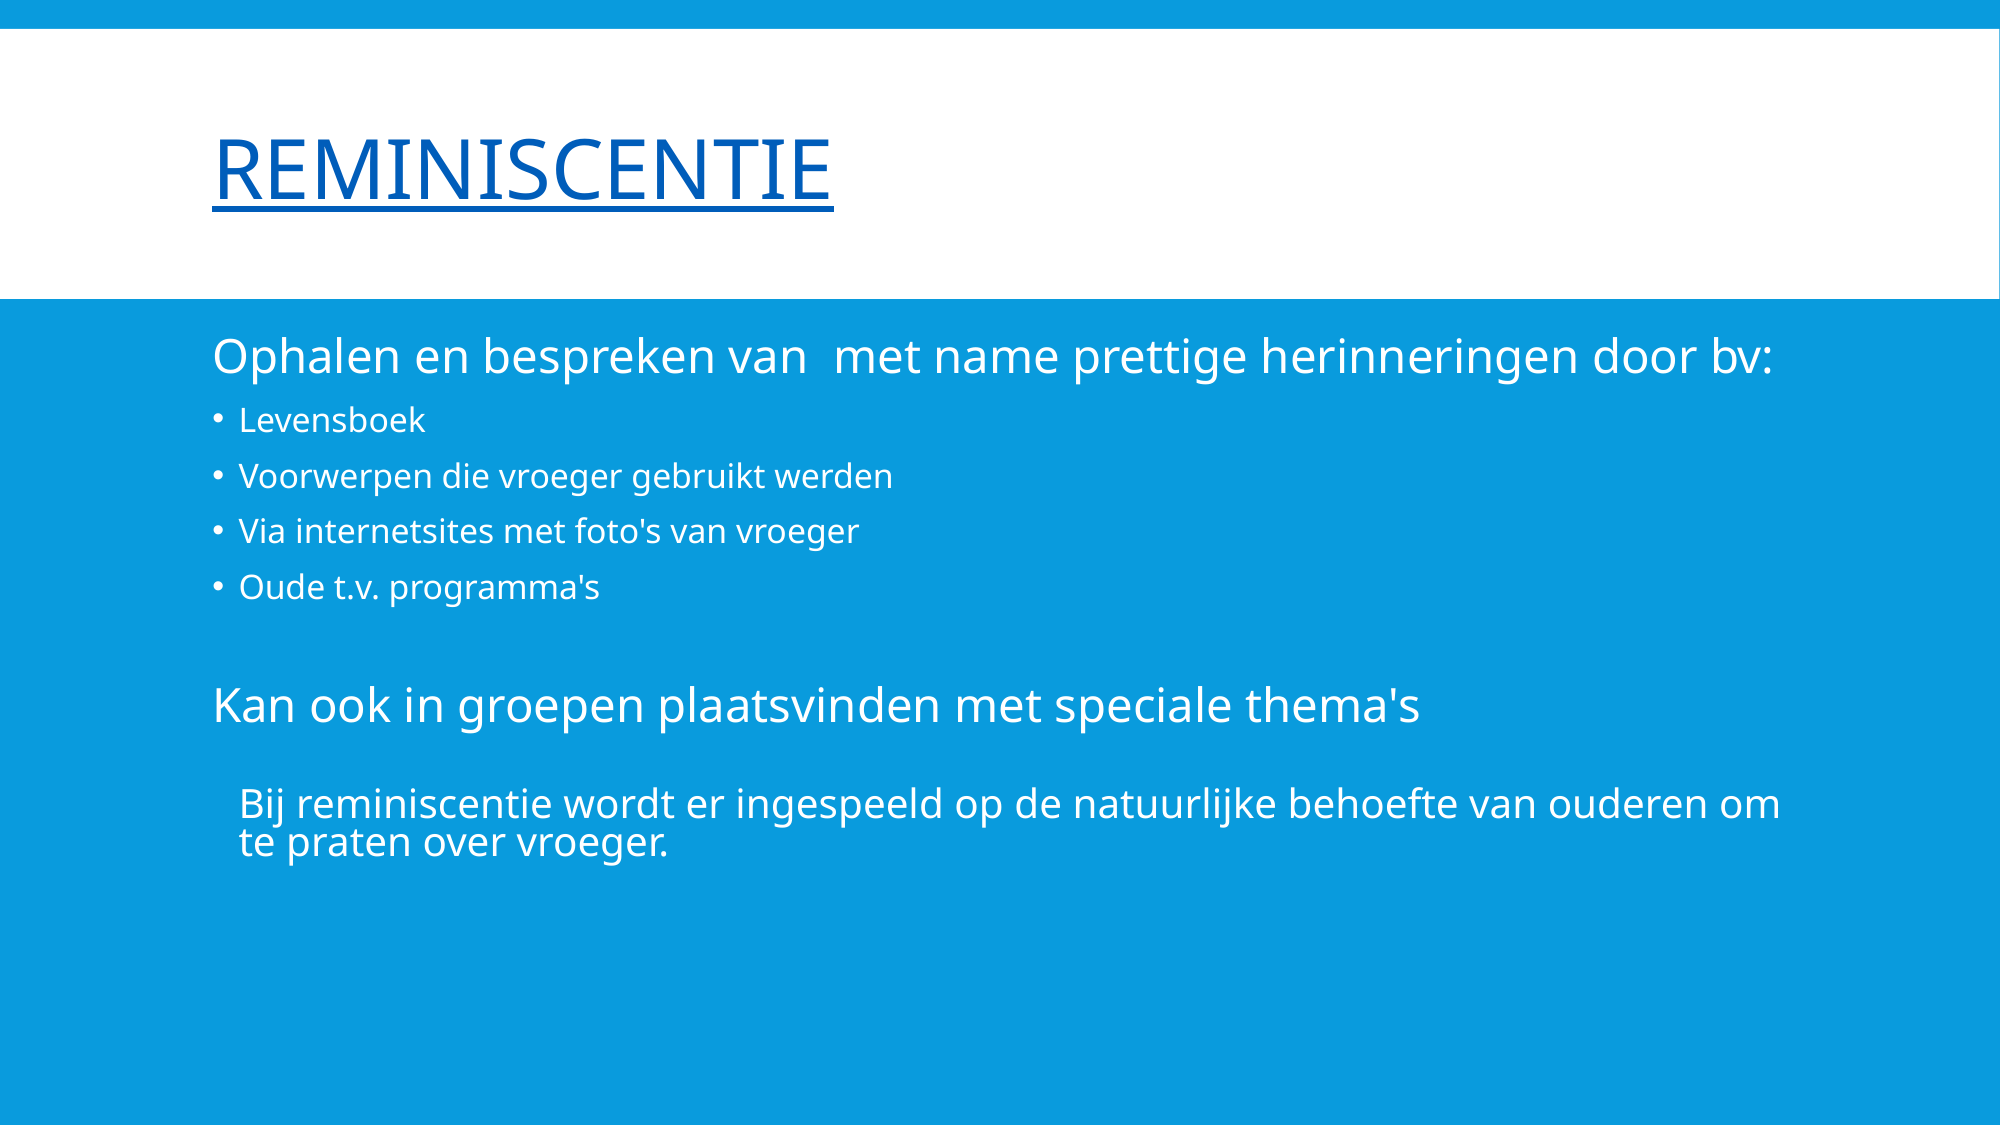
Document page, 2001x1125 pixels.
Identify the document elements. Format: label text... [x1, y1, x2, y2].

title reminiscentie [197, 46, 1803, 295]
list Ophalen en bespreken van met name prettige herinneringen door bv: Levensboek Voorwerpen die vroeger gebruikt werden Via internetsites met foto's van vroeger Oude t.v. programma's Kan ook in groepen plaatsvinden met speciale thema's Bij reminiscentie wordt er ingespeeld op de natuurlijke behoefte van ouderen om te praten over vroeger. [197, 329, 1803, 1020]
